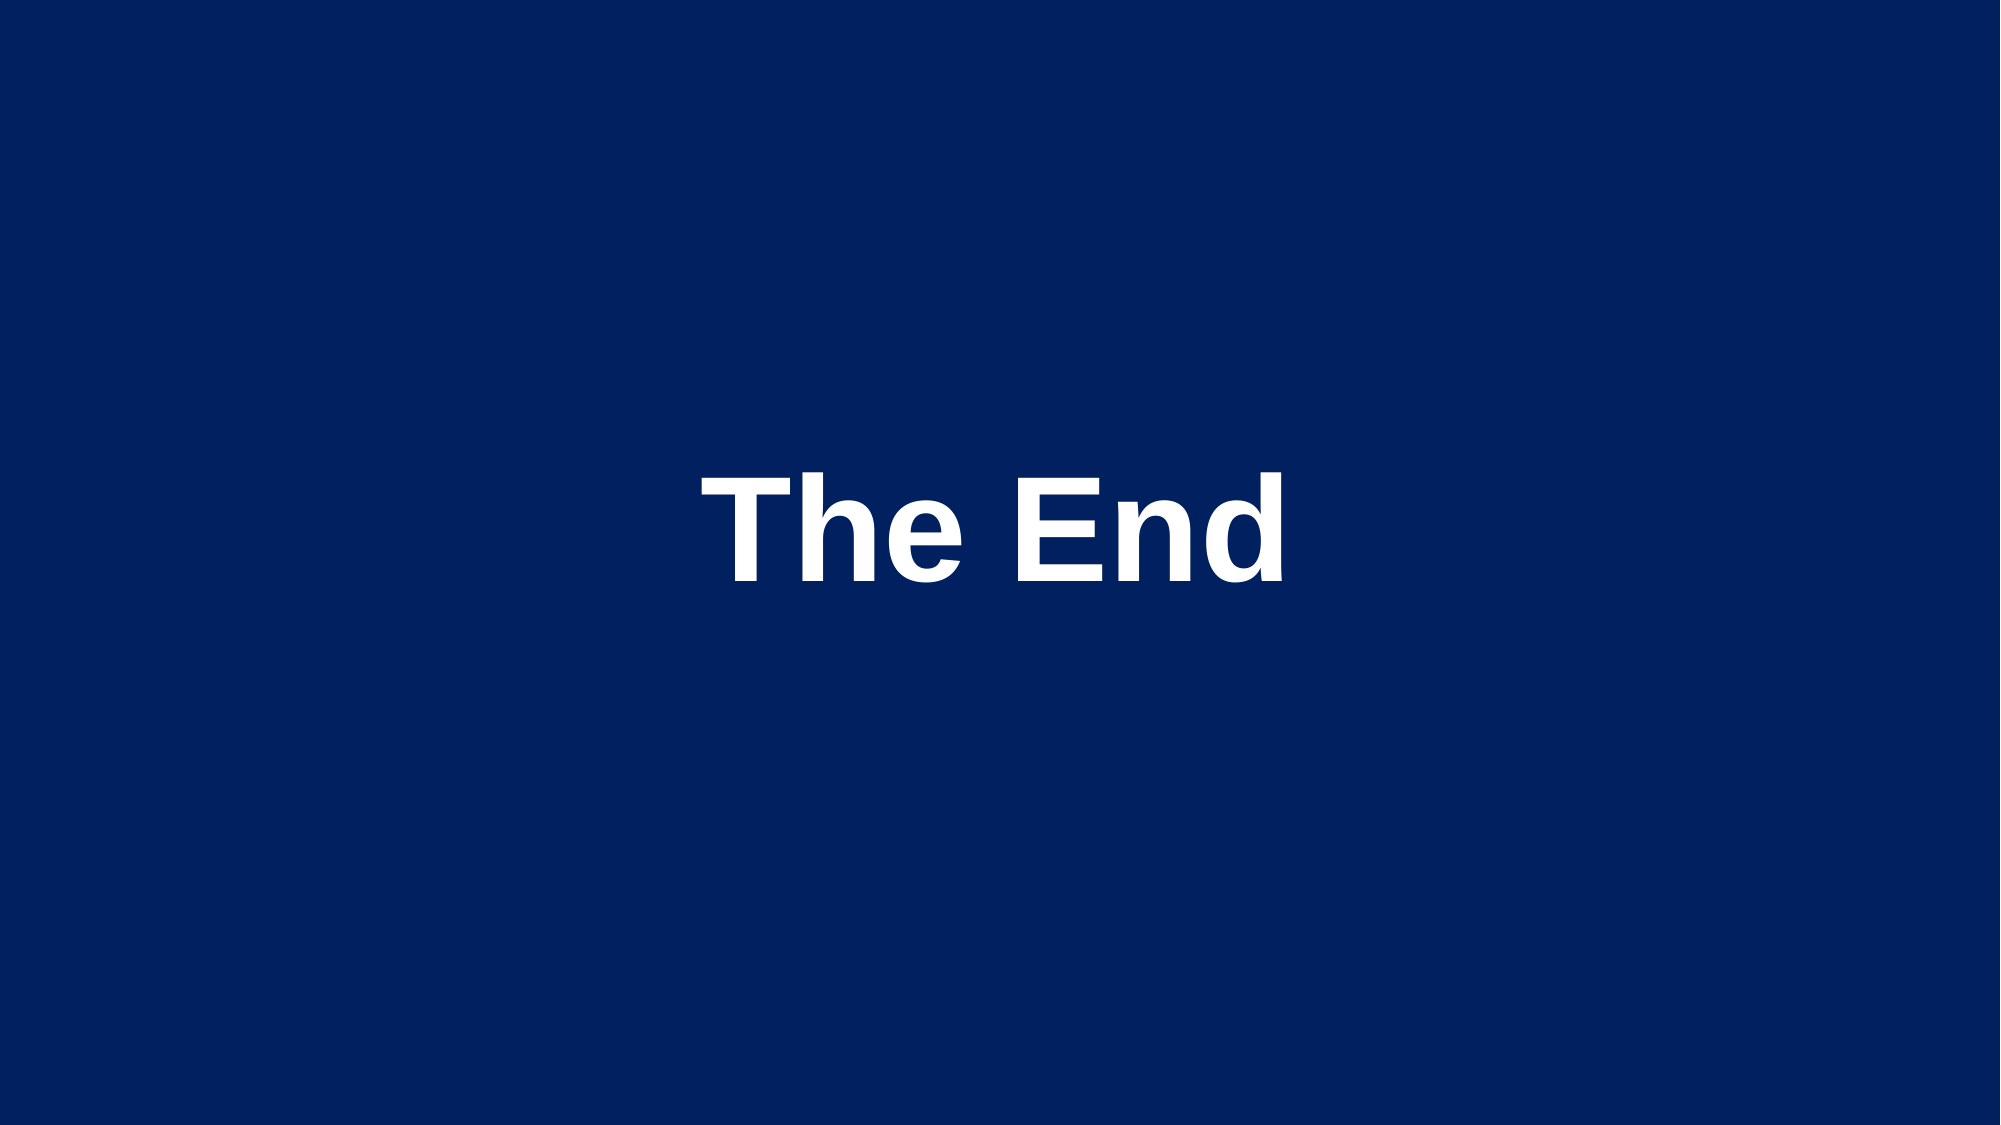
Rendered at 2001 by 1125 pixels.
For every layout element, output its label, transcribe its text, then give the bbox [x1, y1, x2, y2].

title The End [134, 424, 1860, 642]
